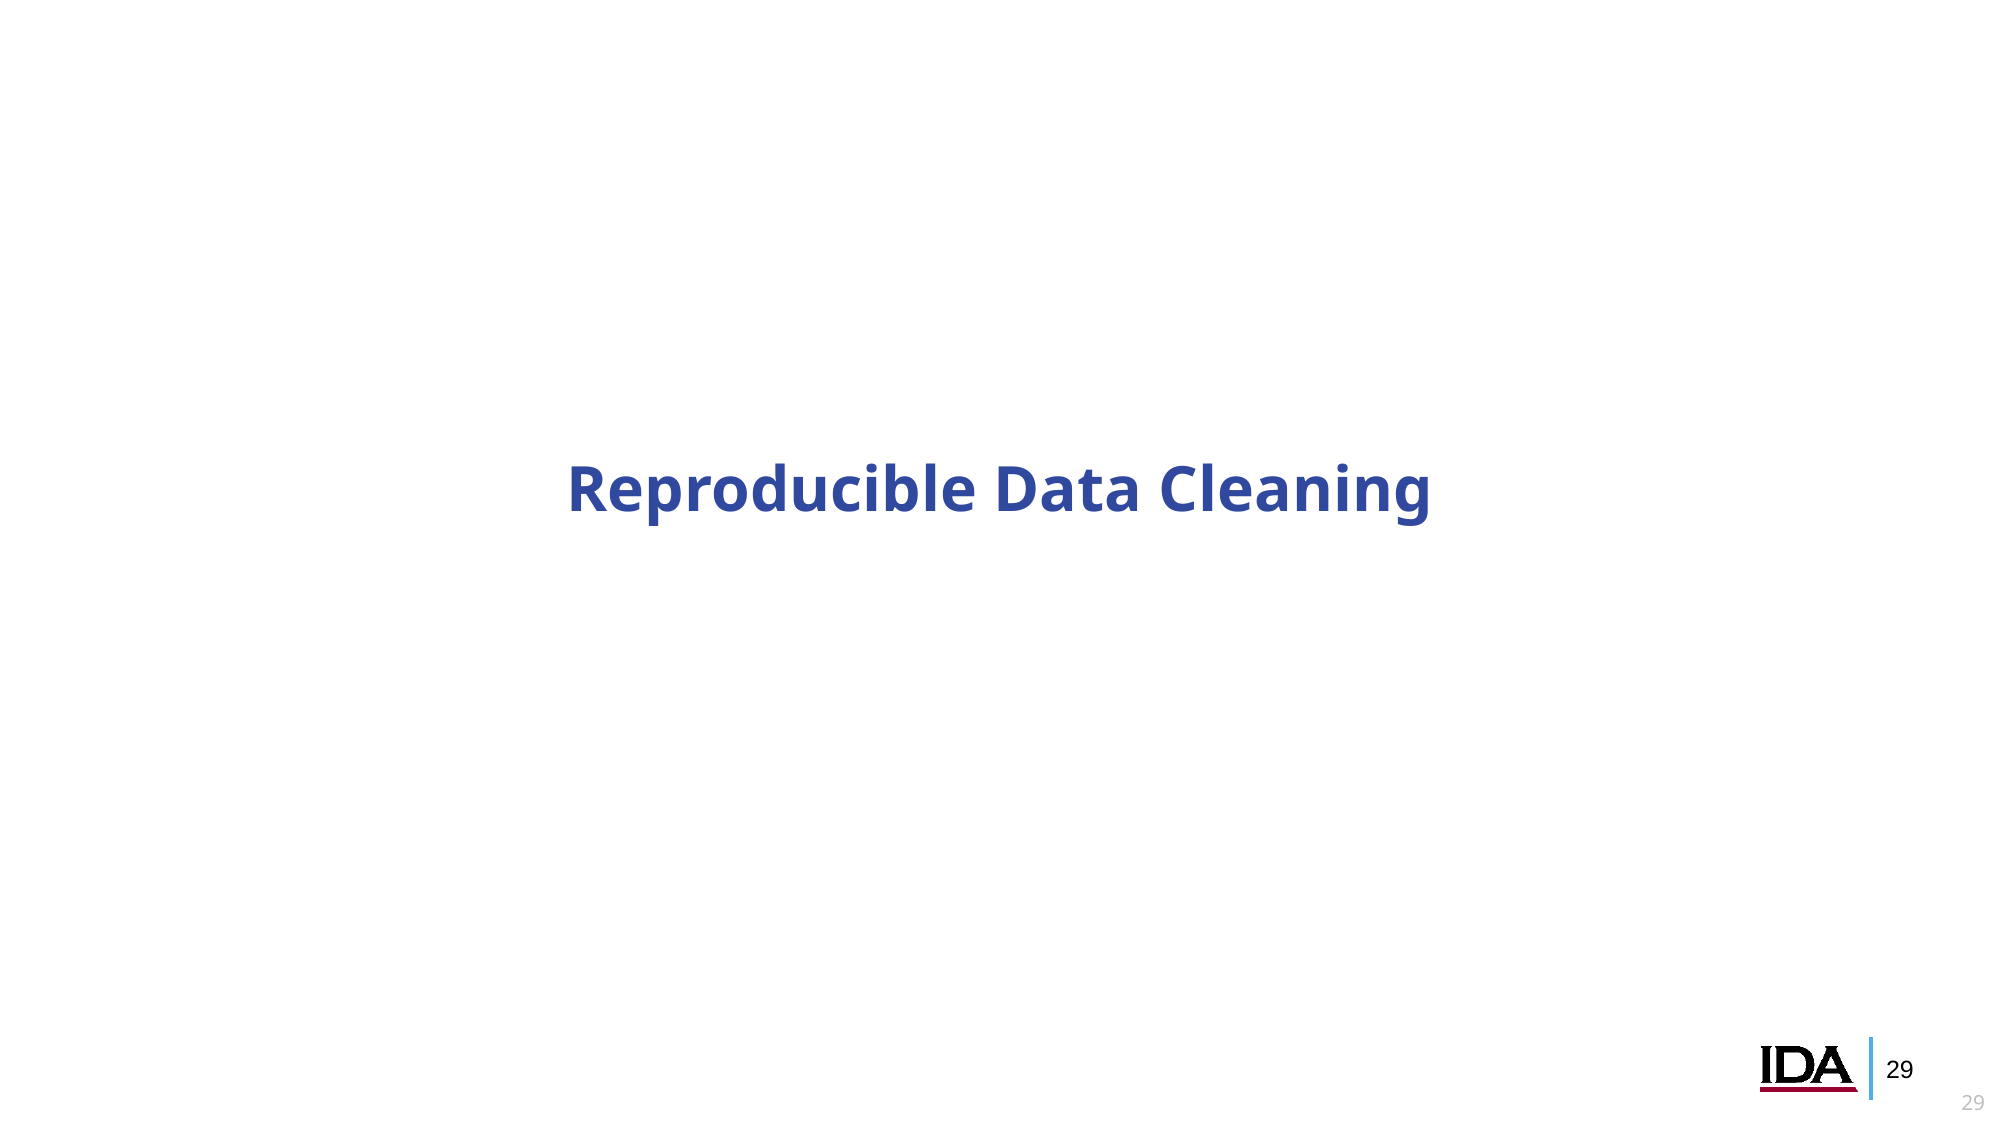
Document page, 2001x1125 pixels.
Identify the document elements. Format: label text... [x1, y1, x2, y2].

list Reproducible Data Cleaning [287, 450, 1713, 534]
slide_number 28 [1866, 1065, 2000, 1125]
picture [1760, 1046, 1858, 1092]
